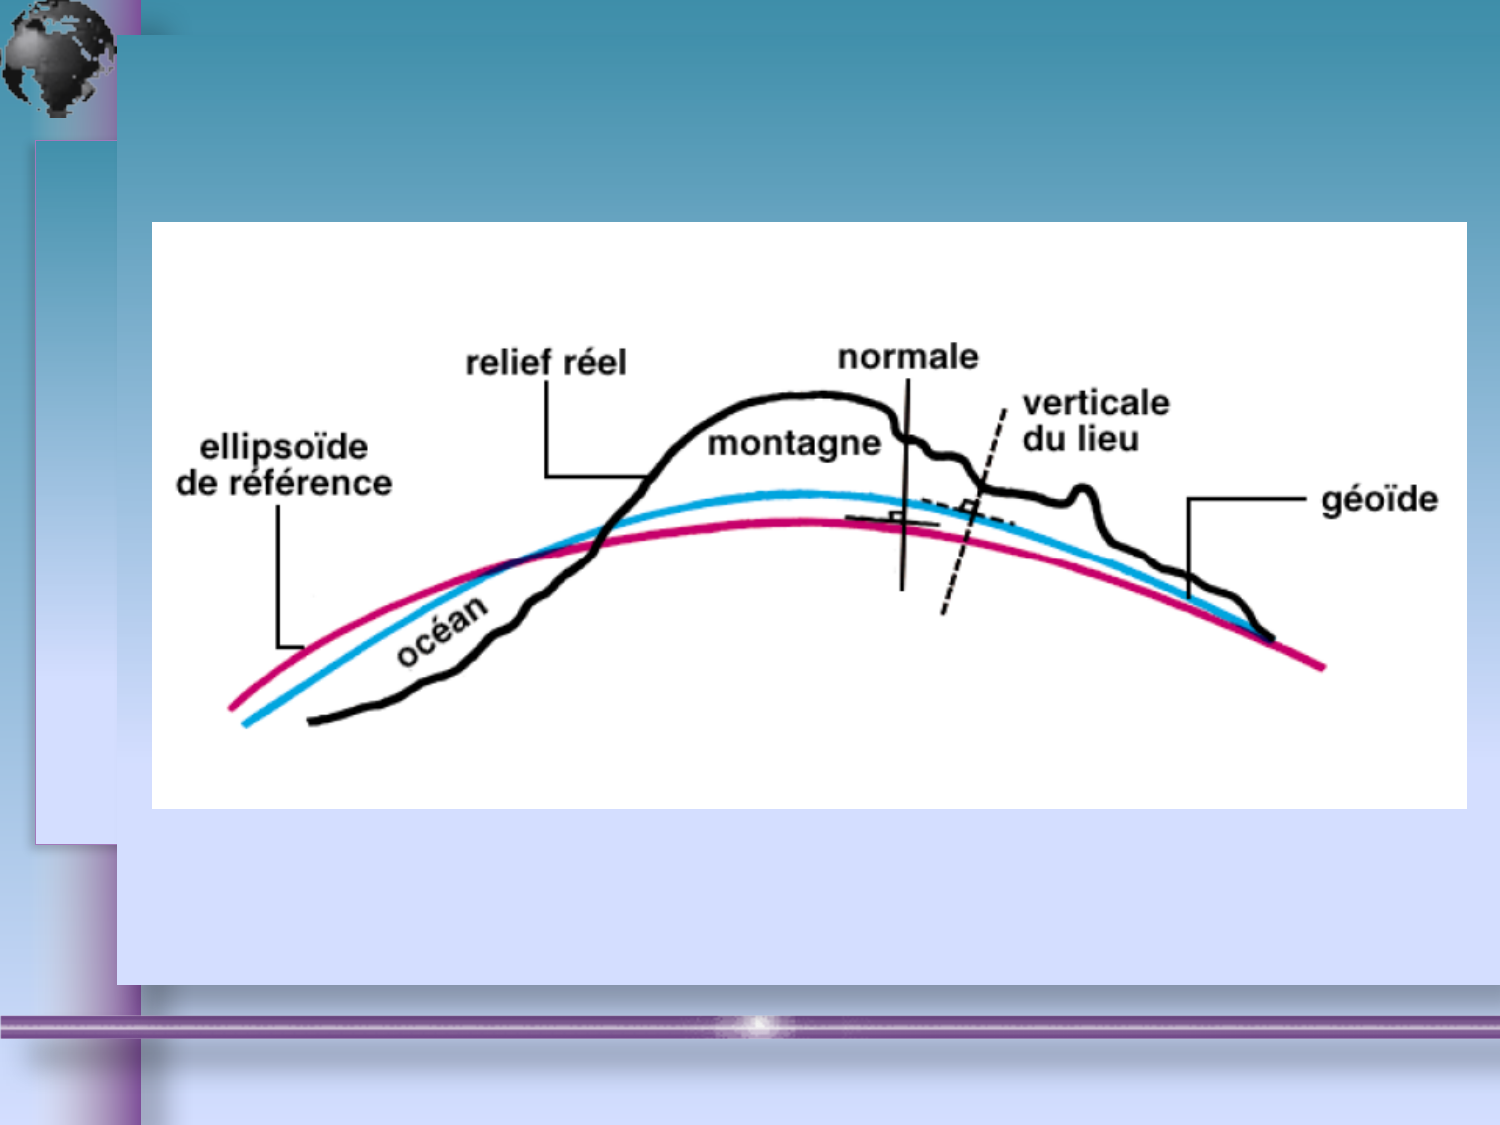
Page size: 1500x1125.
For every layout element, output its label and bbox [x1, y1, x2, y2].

picture [34, 34, 1500, 985]
